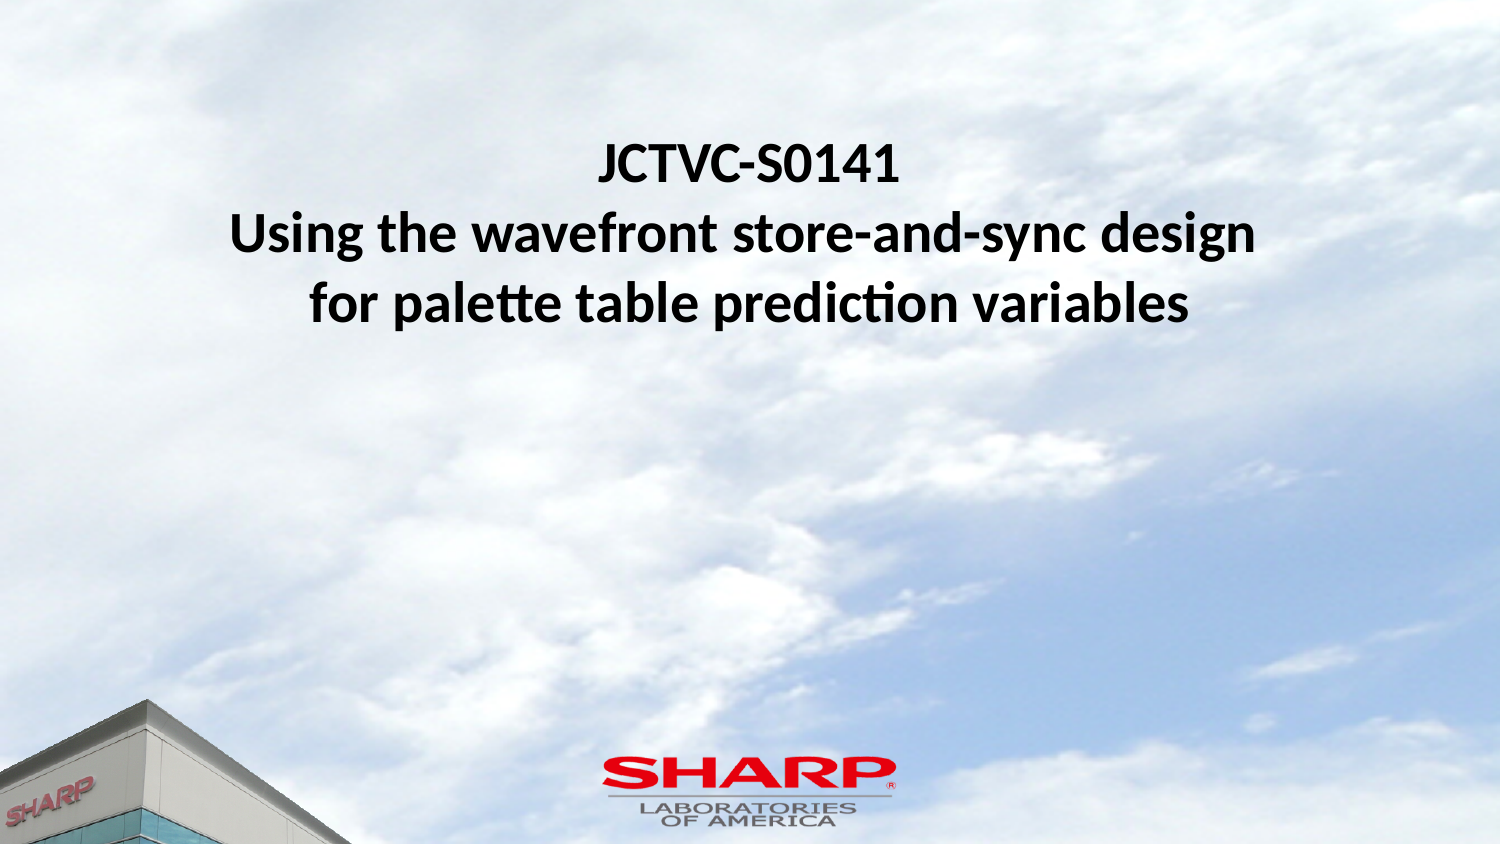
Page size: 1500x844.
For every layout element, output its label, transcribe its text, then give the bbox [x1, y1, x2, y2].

title JCTVC-S0141 Using the wavefront store-and-sync design for palette table prediction variables [72, 138, 1428, 320]
picture [0, 0, 1500, 844]
